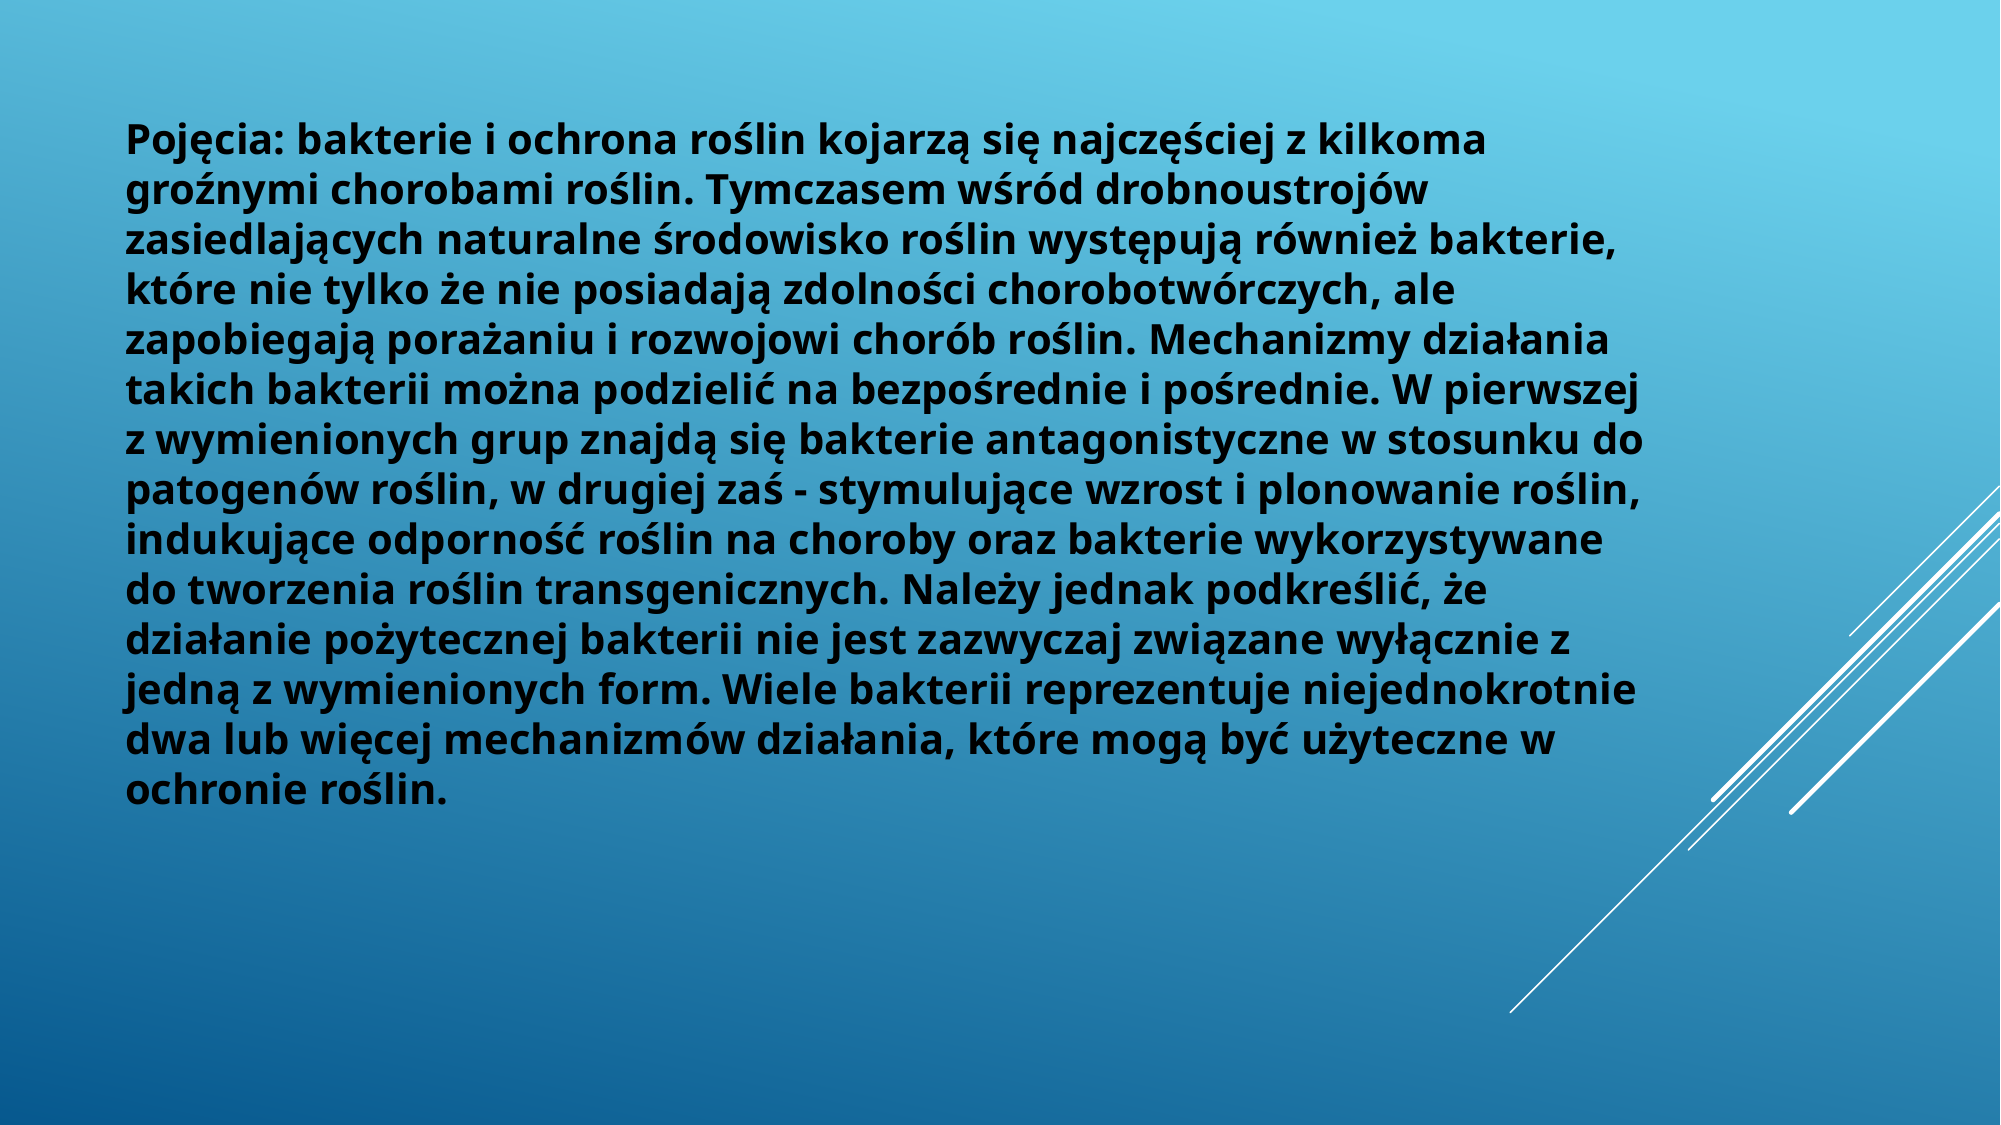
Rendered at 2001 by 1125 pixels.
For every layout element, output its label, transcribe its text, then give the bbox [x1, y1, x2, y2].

text_box Pojęcia: bakterie i ochrona roślin kojarzą się najczęściej z kilkoma groźnymi chorobami roślin. Tymczasem wśród drobnoustrojów zasiedlających naturalne środowisko roślin występują również bakterie, które nie tylko że nie posiadają zdolności chorobotwórczych, ale zapobiegają porażaniu i rozwojowi chorób roślin. Mechanizmy działania takich bakterii można podzielić na bezpośrednie i pośrednie. W pierwszej z wymienionych grup znajdą się bakterie antagonistyczne w stosunku do patogenów roślin, w drugiej zaś - stymulujące wzrost i plonowanie roślin, indukujące odporność roślin na choroby oraz bakterie wykorzystywane do tworzenia roślin transgenicznych. Należy jednak podkreślić, że działanie pożytecznej bakterii nie jest zazwyczaj związane wyłącznie z jedną z wymienionych form. Wiele bakterii reprezentuje niejednokrotnie dwa lub więcej mechanizmów działania, które mogą być użyteczne w ochronie roślin. [110, 105, 1671, 821]
